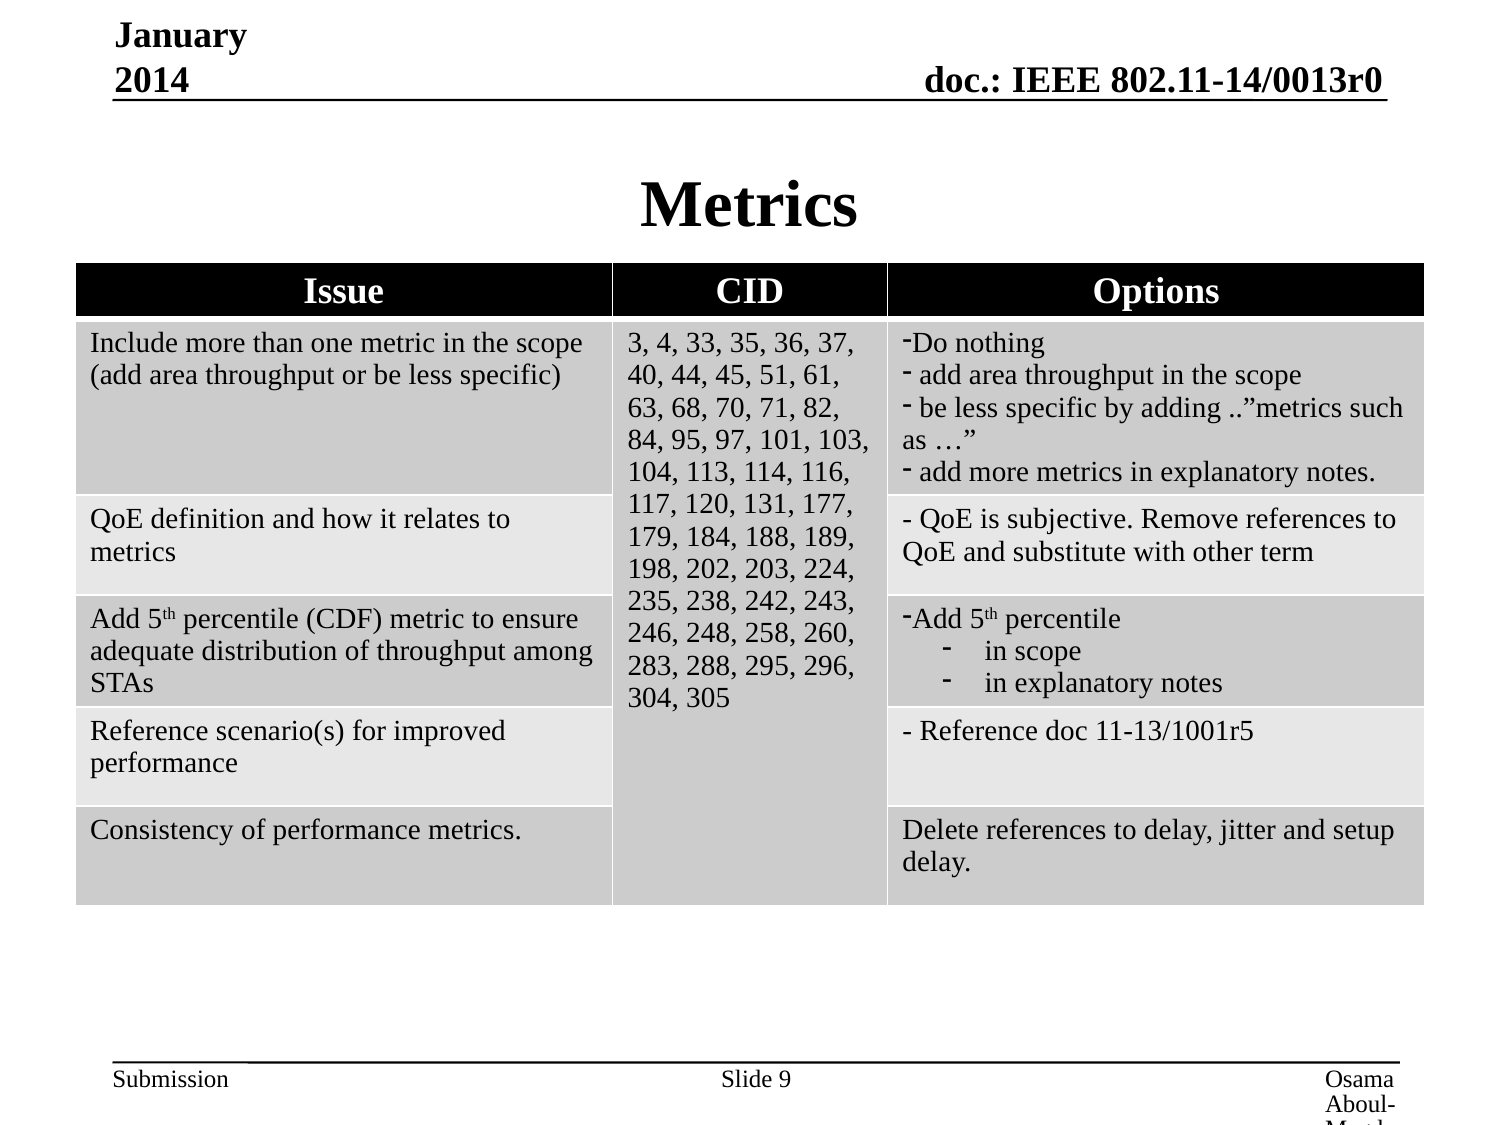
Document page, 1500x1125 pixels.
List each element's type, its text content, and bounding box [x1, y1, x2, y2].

table_cell Reference scenario(s) for improved performance [76, 708, 612, 805]
footer Osama Aboul-Magd, Huawei Technologies [1324, 1061, 1402, 1093]
title Metrics [112, 112, 1388, 262]
table_cell 3, 4, 33, 35, 36, 37, 40, 44, 45, 51, 61, 63, 68, 70, 71, 82, 84, 95, 97, 101, 103, 104, 113, 114, 116, 117, 120, 131, 177, 179, 184, 188, 189, 198, 202, 203, 224, 235, 238, 242, 243, 246, 248, 258, 260, 283, 288, 295, 296, 304, 305 [613, 322, 887, 905]
table_cell Do nothing add area throughput in the scope be less specific by adding ..”metrics such as …” add more metrics in explanatory notes. [888, 322, 1424, 494]
table_cell Consistency of performance metrics. [76, 807, 612, 905]
table_header Issue [76, 263, 612, 316]
table_cell QoE definition and how it relates to metrics [76, 496, 612, 594]
table_cell - Reference doc 11-13/1001r5 [888, 708, 1424, 805]
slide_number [114, 54, 290, 101]
table_cell Add 5th percentile in scope in explanatory notes [888, 596, 1424, 706]
table_header Options [888, 263, 1424, 316]
table_cell Delete references to delay, jitter and setup delay. [888, 807, 1424, 905]
table_cell - QoE is subjective. Remove references to QoE and substitute with other term [888, 496, 1424, 594]
table_cell Include more than one metric in the scope (add area throughput or be less specific) [76, 322, 612, 494]
table_cell Add 5th percentile (CDF) metric to ensure adequate distribution of throughput among STAs [76, 596, 612, 706]
table_header CID [613, 263, 887, 316]
slide_number Slide 9 [712, 1061, 800, 1093]
